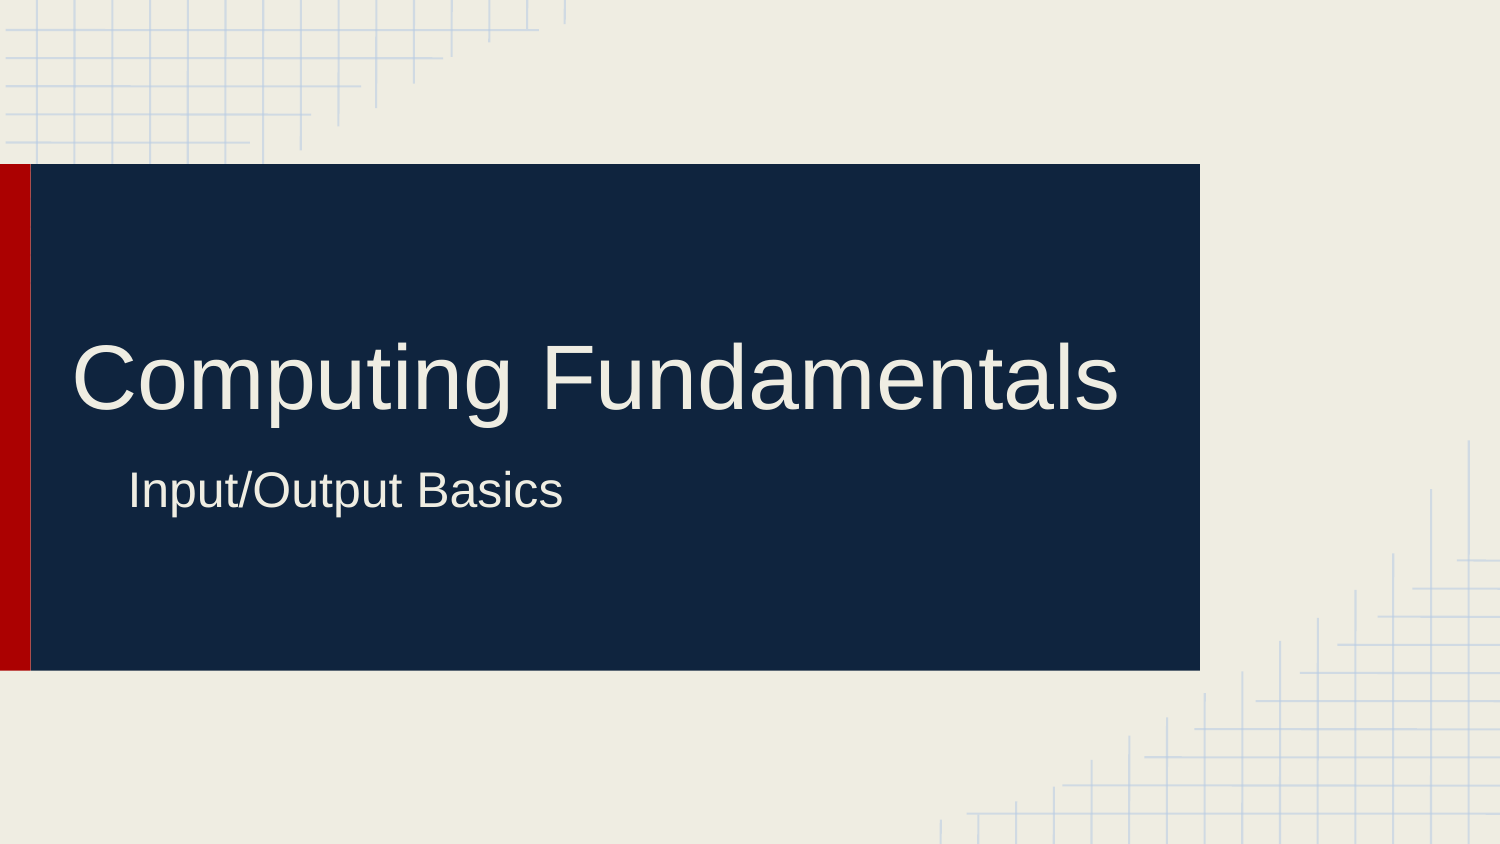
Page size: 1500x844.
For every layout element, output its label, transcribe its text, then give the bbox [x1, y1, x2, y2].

subtitle Input/Output Basics [112, 442, 1163, 554]
title Computing Fundamentals [30, 278, 1163, 443]
